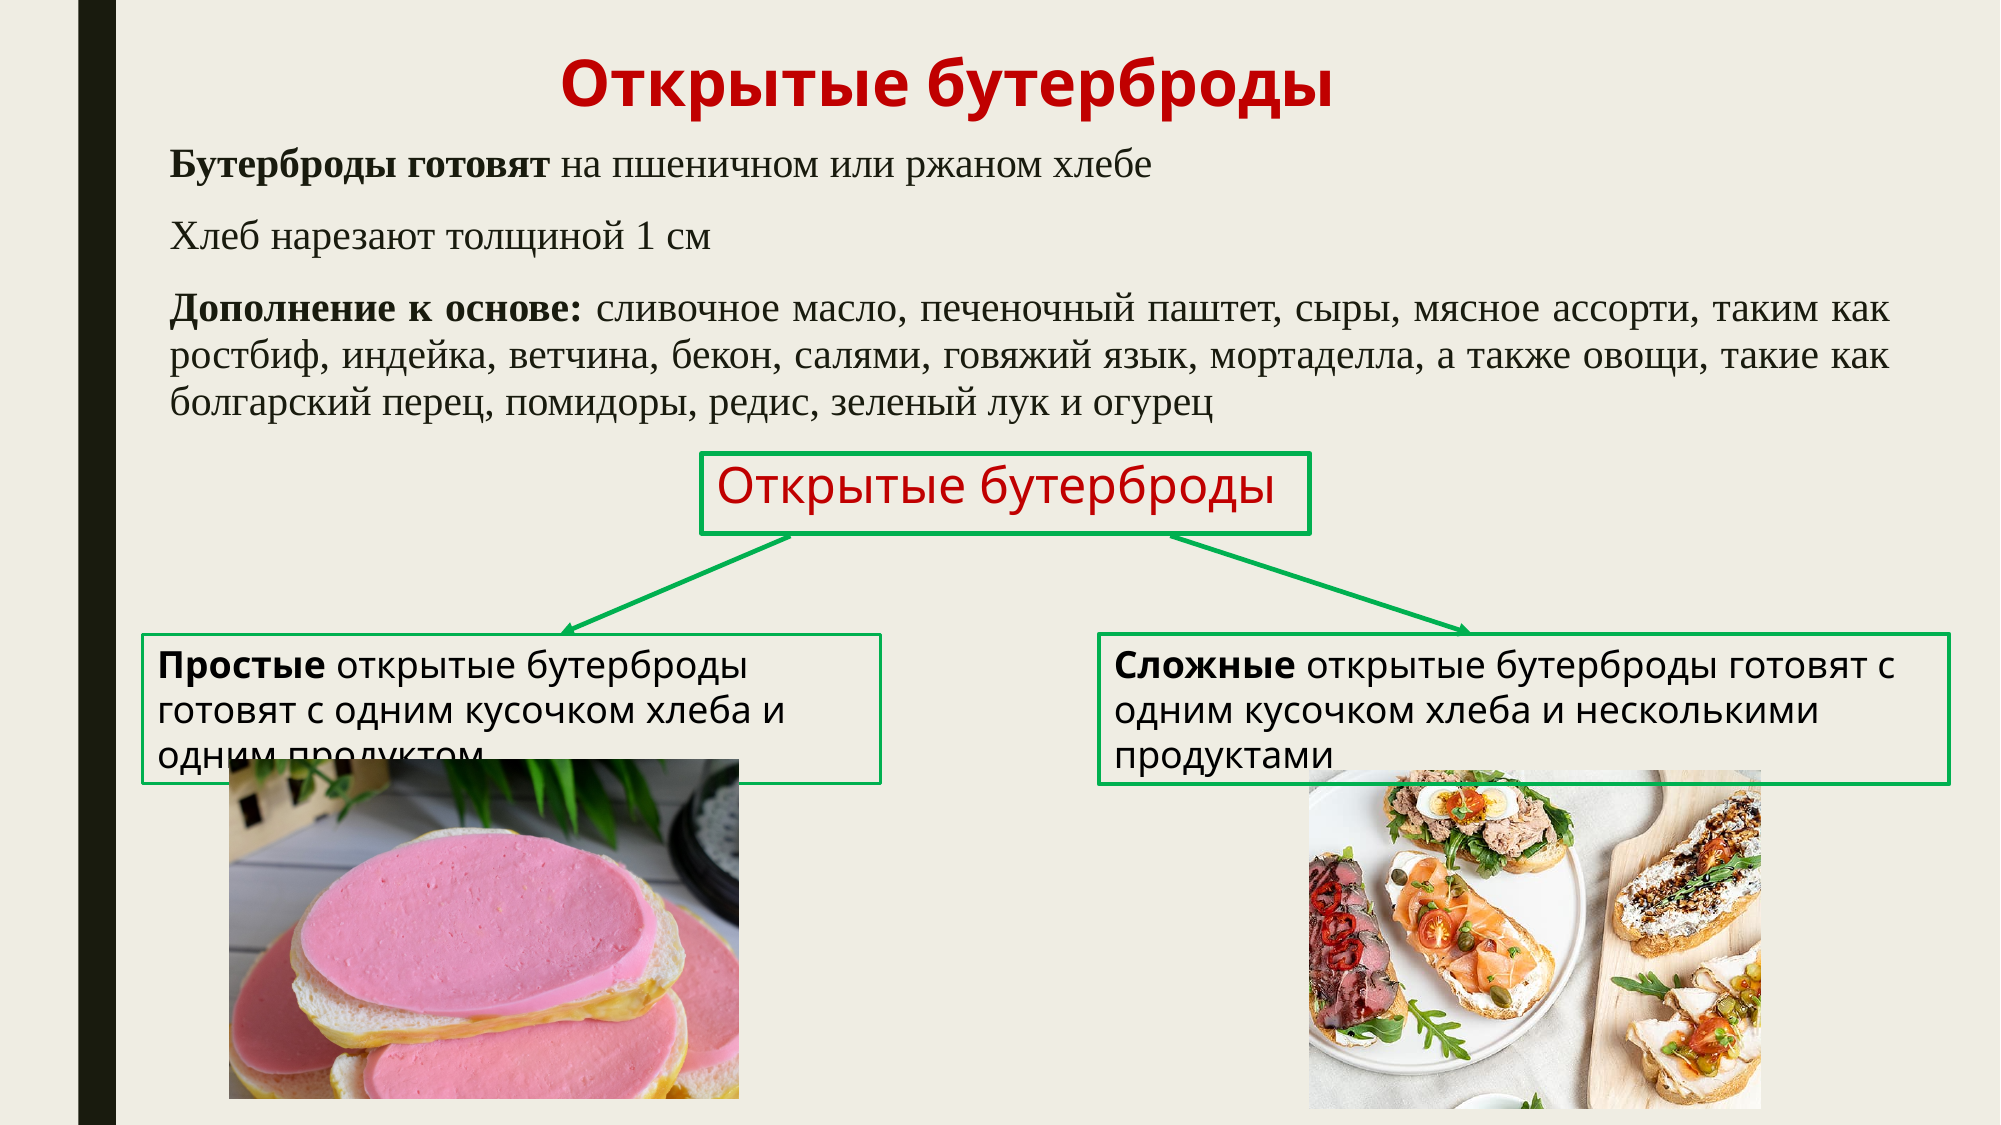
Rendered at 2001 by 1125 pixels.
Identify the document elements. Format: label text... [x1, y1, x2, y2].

list Бутерброды готовят на пшеничном или ржаном хлебе Хлеб нарезают толщиной 1 см Дополнение к основе: сливочное масло, печеночный паштет, сыры, мясное ассорти, таким как ростбиф, индейка, ветчина, бекон, салями, говяжий язык, мортаделла, а также овощи, такие как болгарский перец, помидоры, редис, зеленый лук и огурец [154, 131, 1906, 477]
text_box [1170, 535, 1473, 635]
picture [1309, 770, 1761, 1109]
text_box Открытые бутерброды [701, 453, 1310, 534]
title Открытые бутерброды [544, 44, 1400, 131]
text_box Простые открытые бутерброды готовят с одним кусочком хлеба и одним продуктом [142, 634, 881, 784]
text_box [559, 535, 791, 635]
picture [229, 759, 739, 1099]
text_box Сложные открытые бутерброды готовят с одним кусочком хлеба и несколькими продуктами [1099, 634, 1950, 784]
